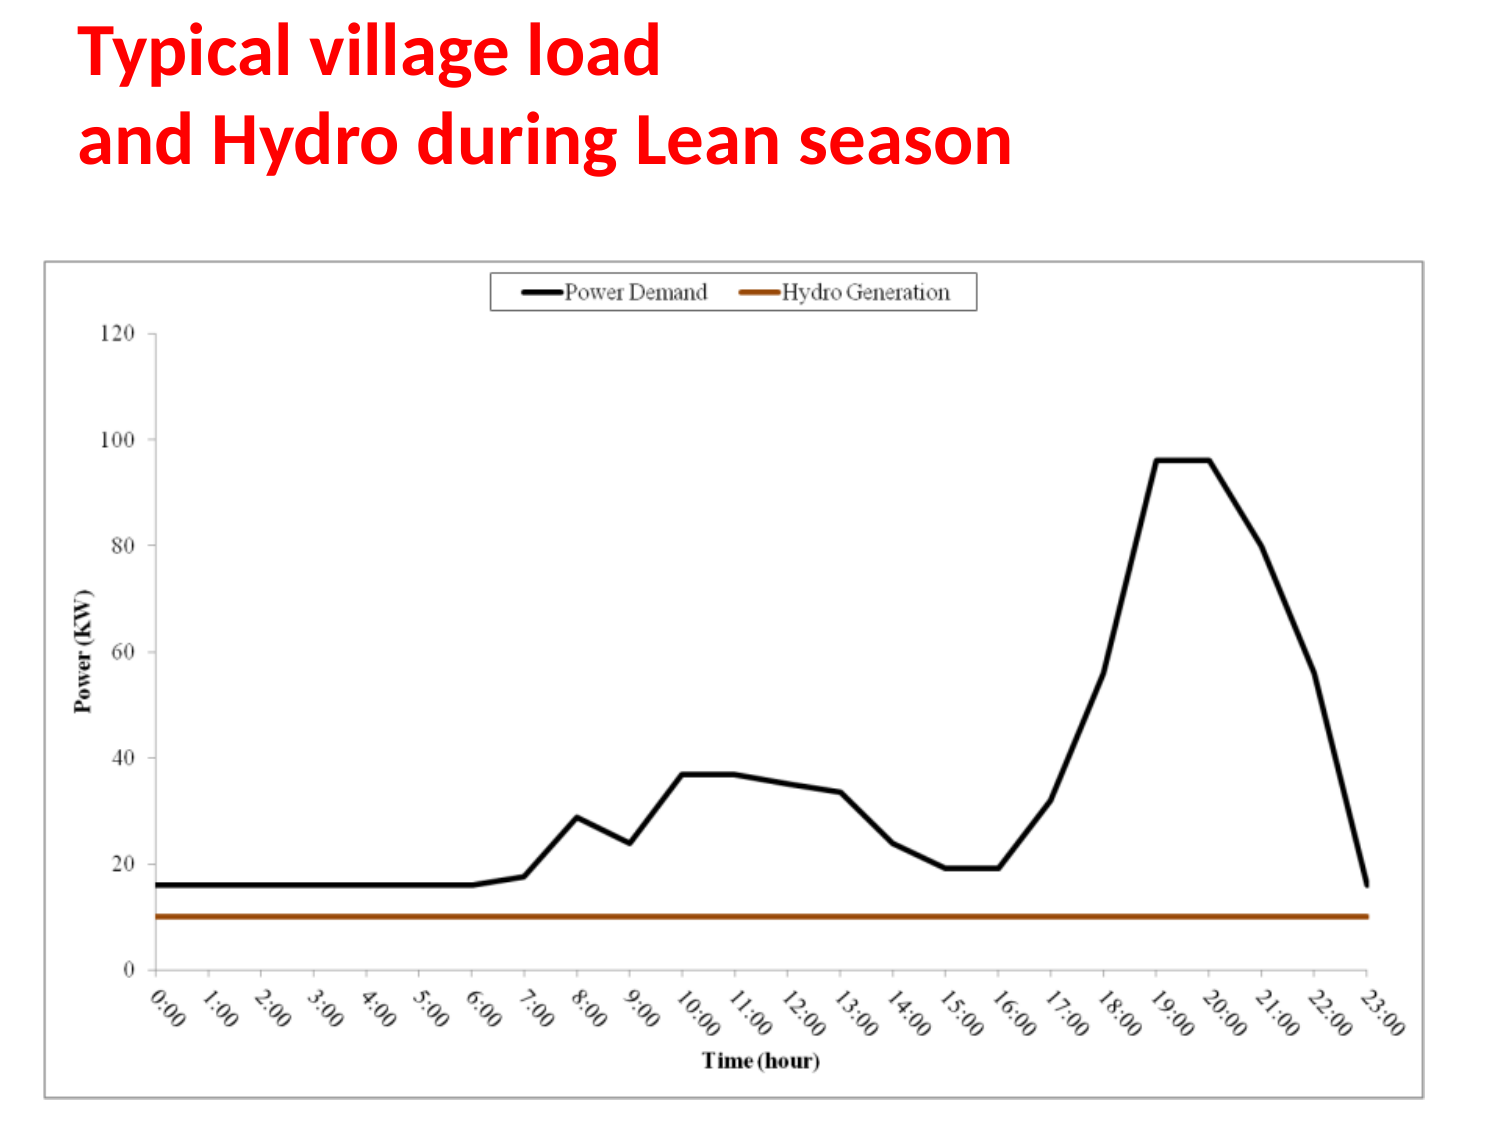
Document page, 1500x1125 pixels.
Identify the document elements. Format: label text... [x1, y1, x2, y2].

title Typical village load and Hydro during Lean season [62, 37, 1426, 188]
picture [43, 260, 1426, 1101]
